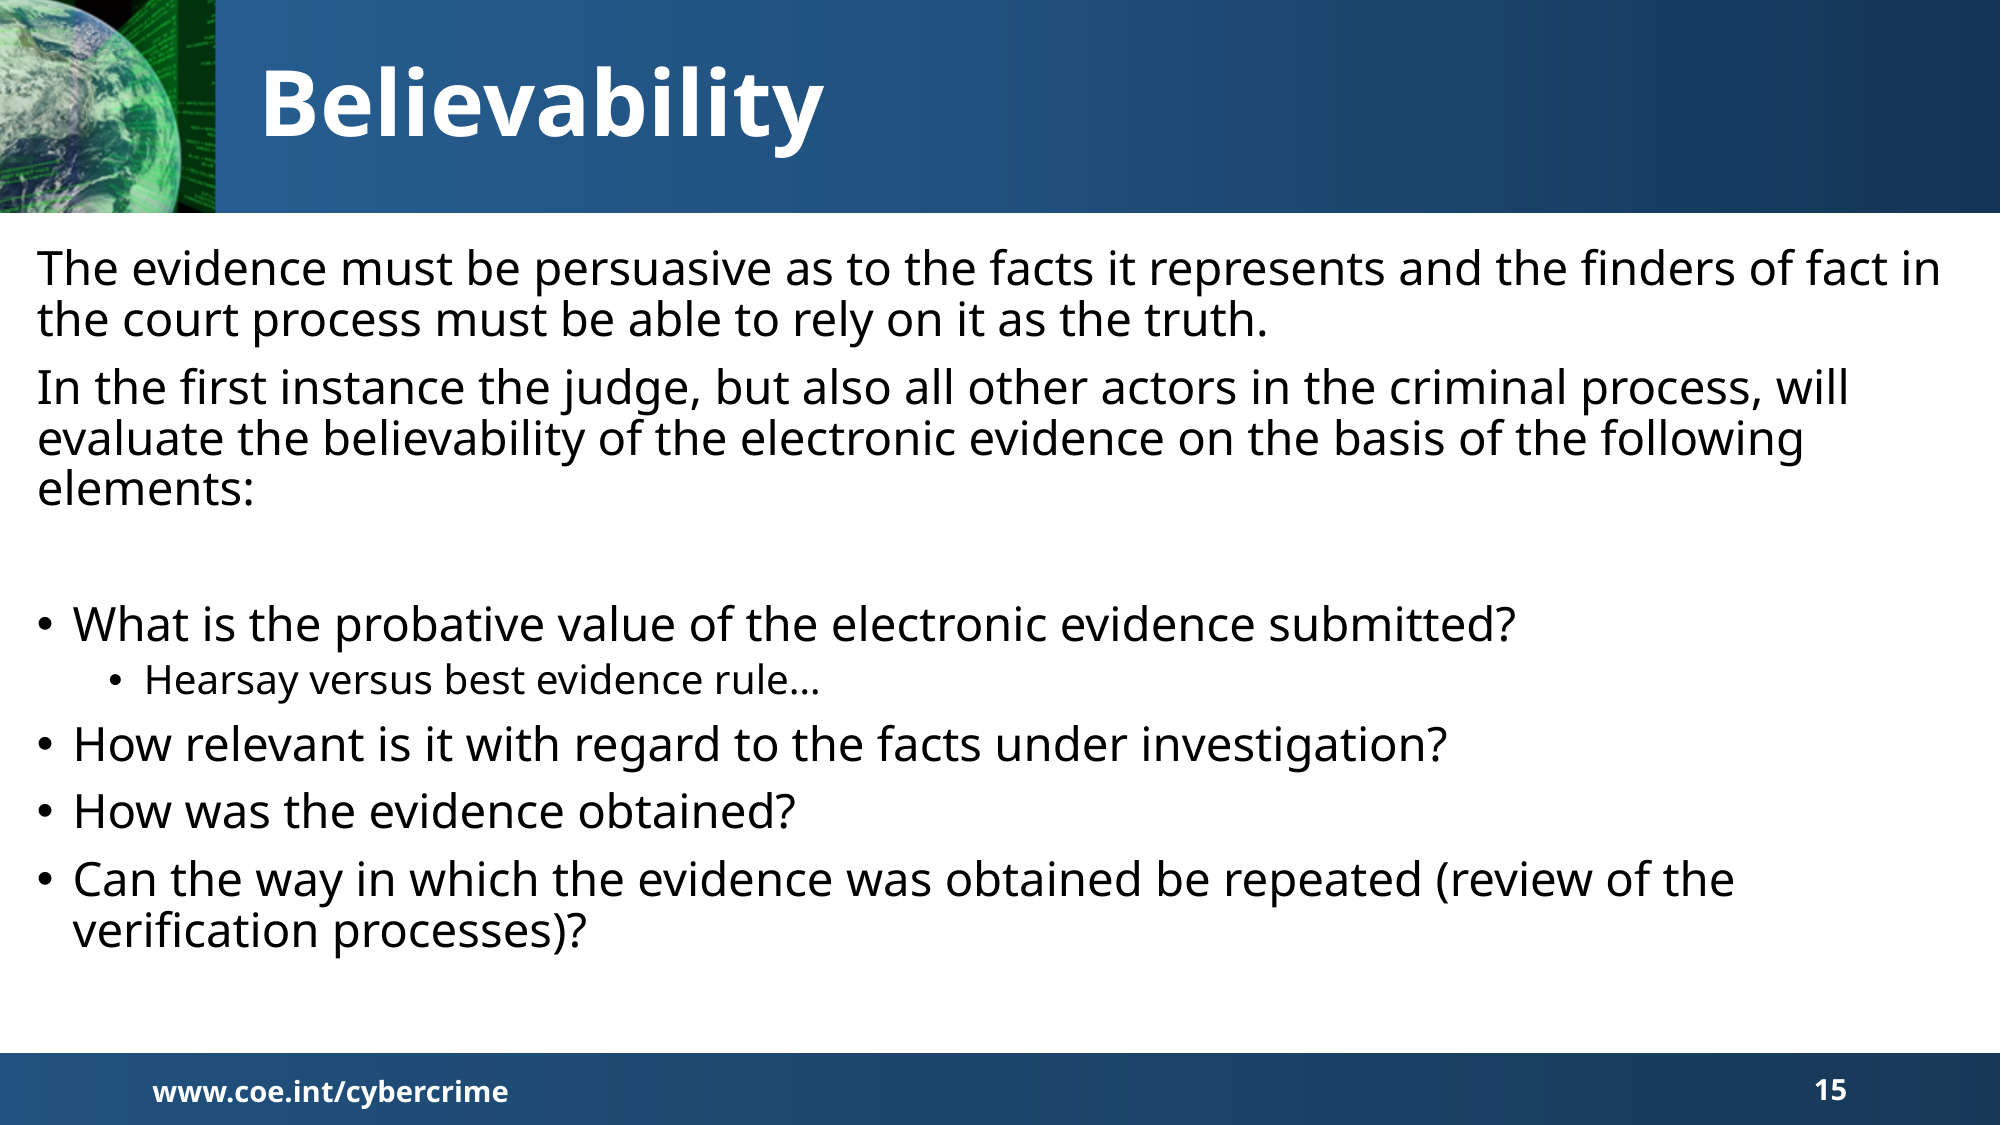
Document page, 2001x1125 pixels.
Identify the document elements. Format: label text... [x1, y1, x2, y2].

list The evidence must be persuasive as to the facts it represents and the finders of fact in the court process must be able to rely on it as the truth. In the first instance the judge, but also all other actors in the criminal process, will evaluate the believability of the electronic evidence on the basis of the following elements: What is the probative value of the electronic evidence submitted? Hearsay versus best evidence rule… How relevant is it with regard to the facts under investigation? How was the evidence obtained? Can the way in which the evidence was obtained be repeated (review of the verification processes)? [21, 237, 1983, 1036]
picture [0, 0, 2000, 213]
title Believability [243, 32, 1969, 182]
slide_number 15 [1412, 1061, 1863, 1121]
slide_number www.coe.int/cybercrime [137, 1061, 588, 1121]
